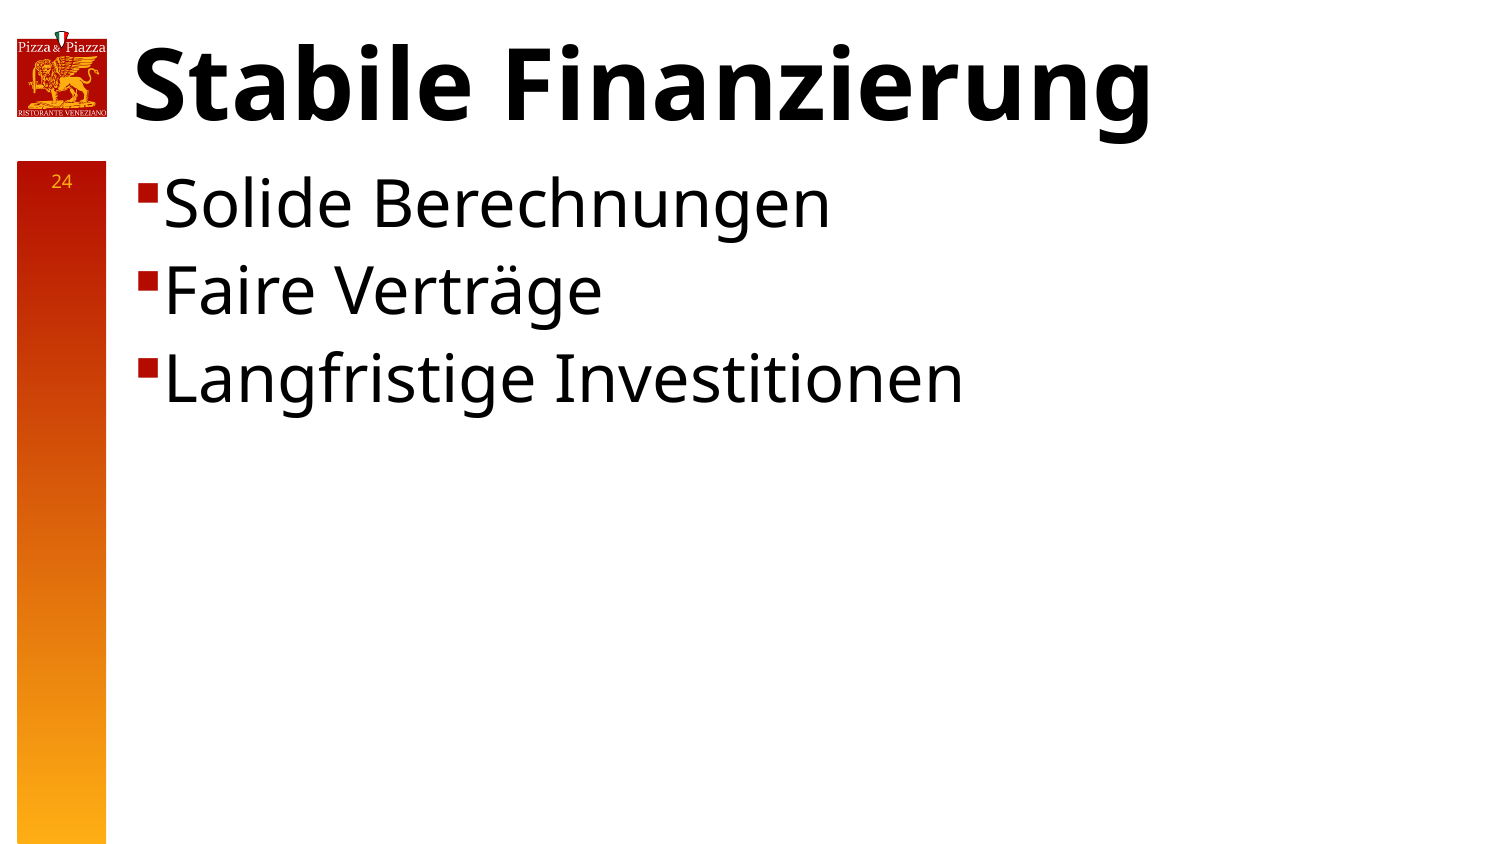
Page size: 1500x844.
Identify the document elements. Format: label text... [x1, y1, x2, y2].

title Stabile Finanzierung [117, 32, 1483, 145]
list Solide Berechnungen Faire Verträge Langfristige Investitionen [117, 161, 1483, 771]
picture [17, 31, 107, 117]
slide_number 23 [17, 161, 107, 844]
